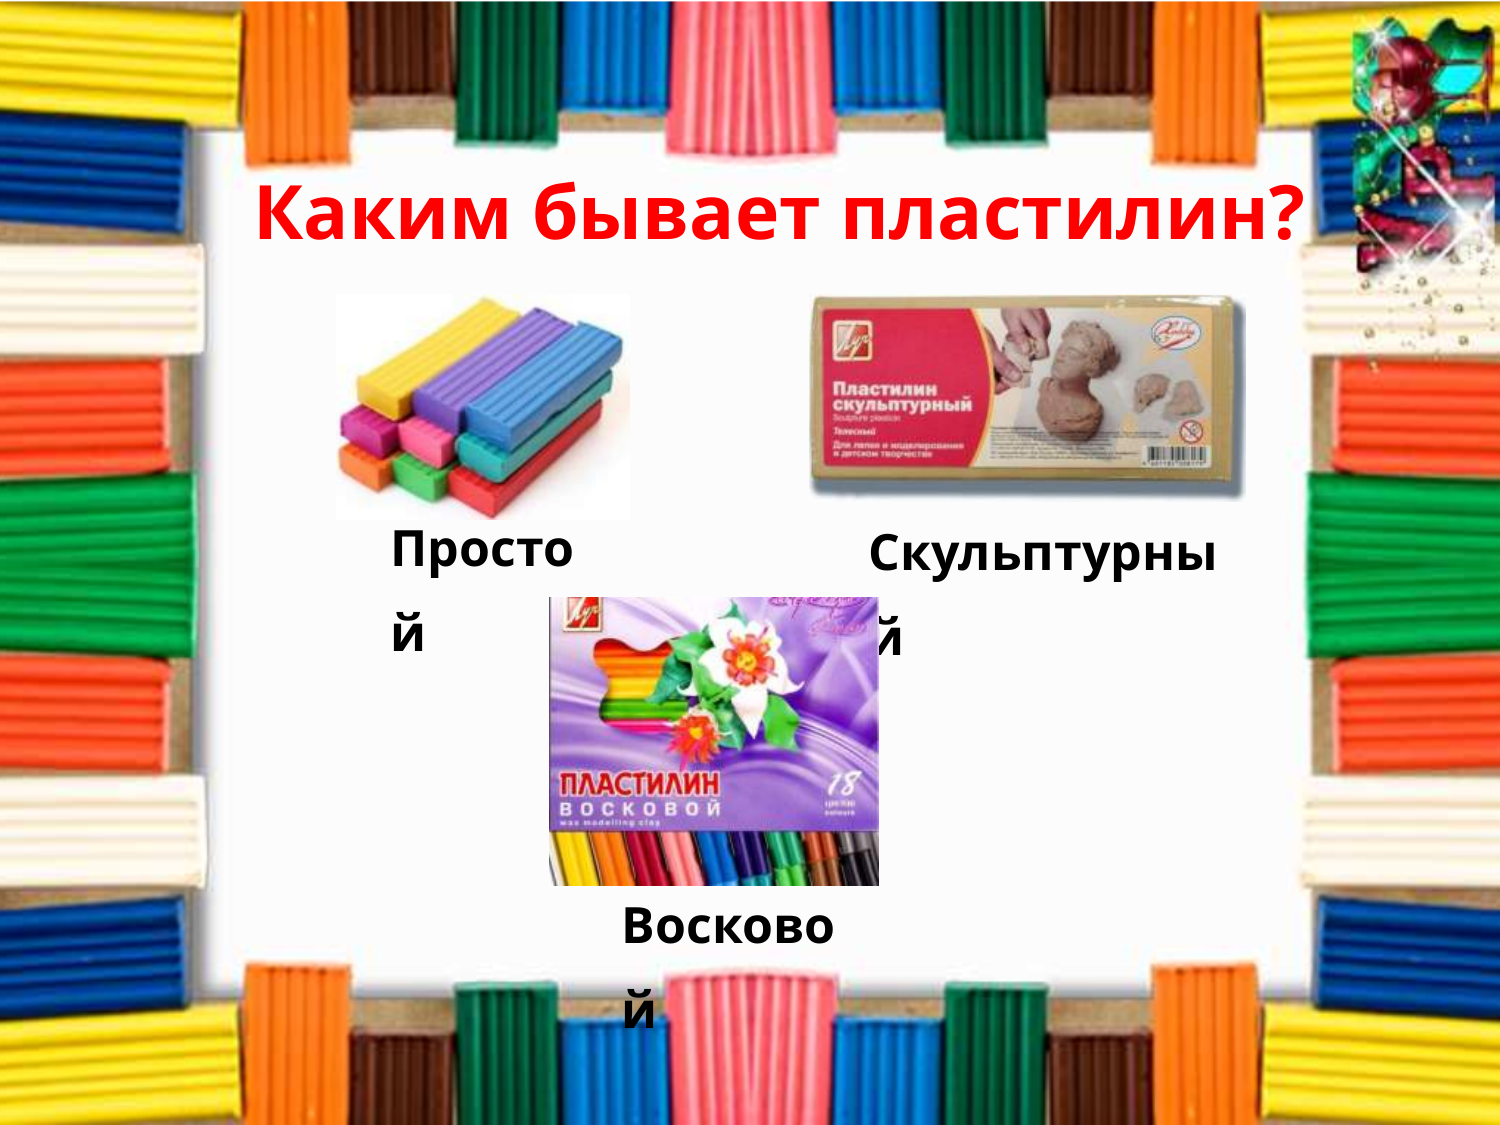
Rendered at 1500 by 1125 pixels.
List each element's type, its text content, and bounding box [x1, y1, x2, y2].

text_box Каким бывает пластилин? [1316, 157, 1321, 262]
picture [0, 0, 1500, 1125]
